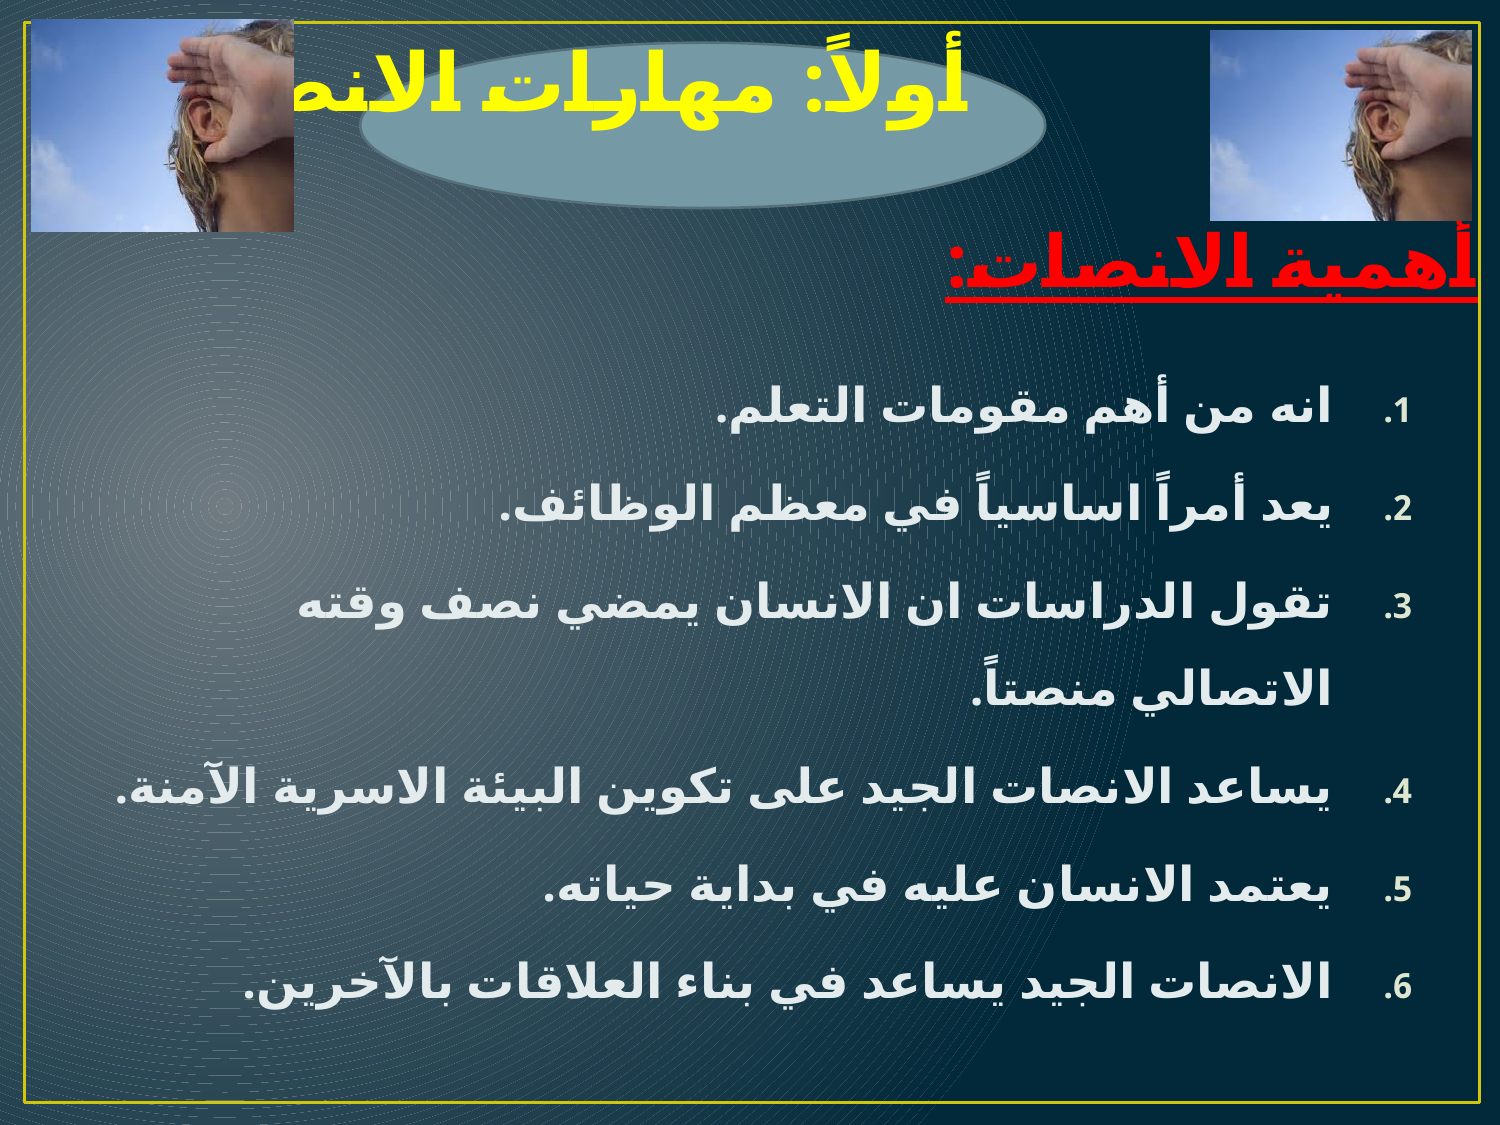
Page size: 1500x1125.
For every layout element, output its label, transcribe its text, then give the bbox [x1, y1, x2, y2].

picture [1211, 31, 1471, 221]
title أولاً: مهارات الانصات أهمية الانصات: [80, 19, 1493, 398]
picture [31, 18, 294, 232]
text_box انه من أهم مقومات التعلم. يعد أمراً اساسياً في معظم الوظائف. تقول الدراسات ان الانسان يمضي نصف وقته الاتصالي منصتاً. يساعد الانصات الجيد على تكوين البيئة الاسرية الآمنة. يعتمد الانسان عليه في بداية حياته. الانصات الجيد يساعد في بناء العلاقات بالآخرين. [76, 338, 1424, 1083]
